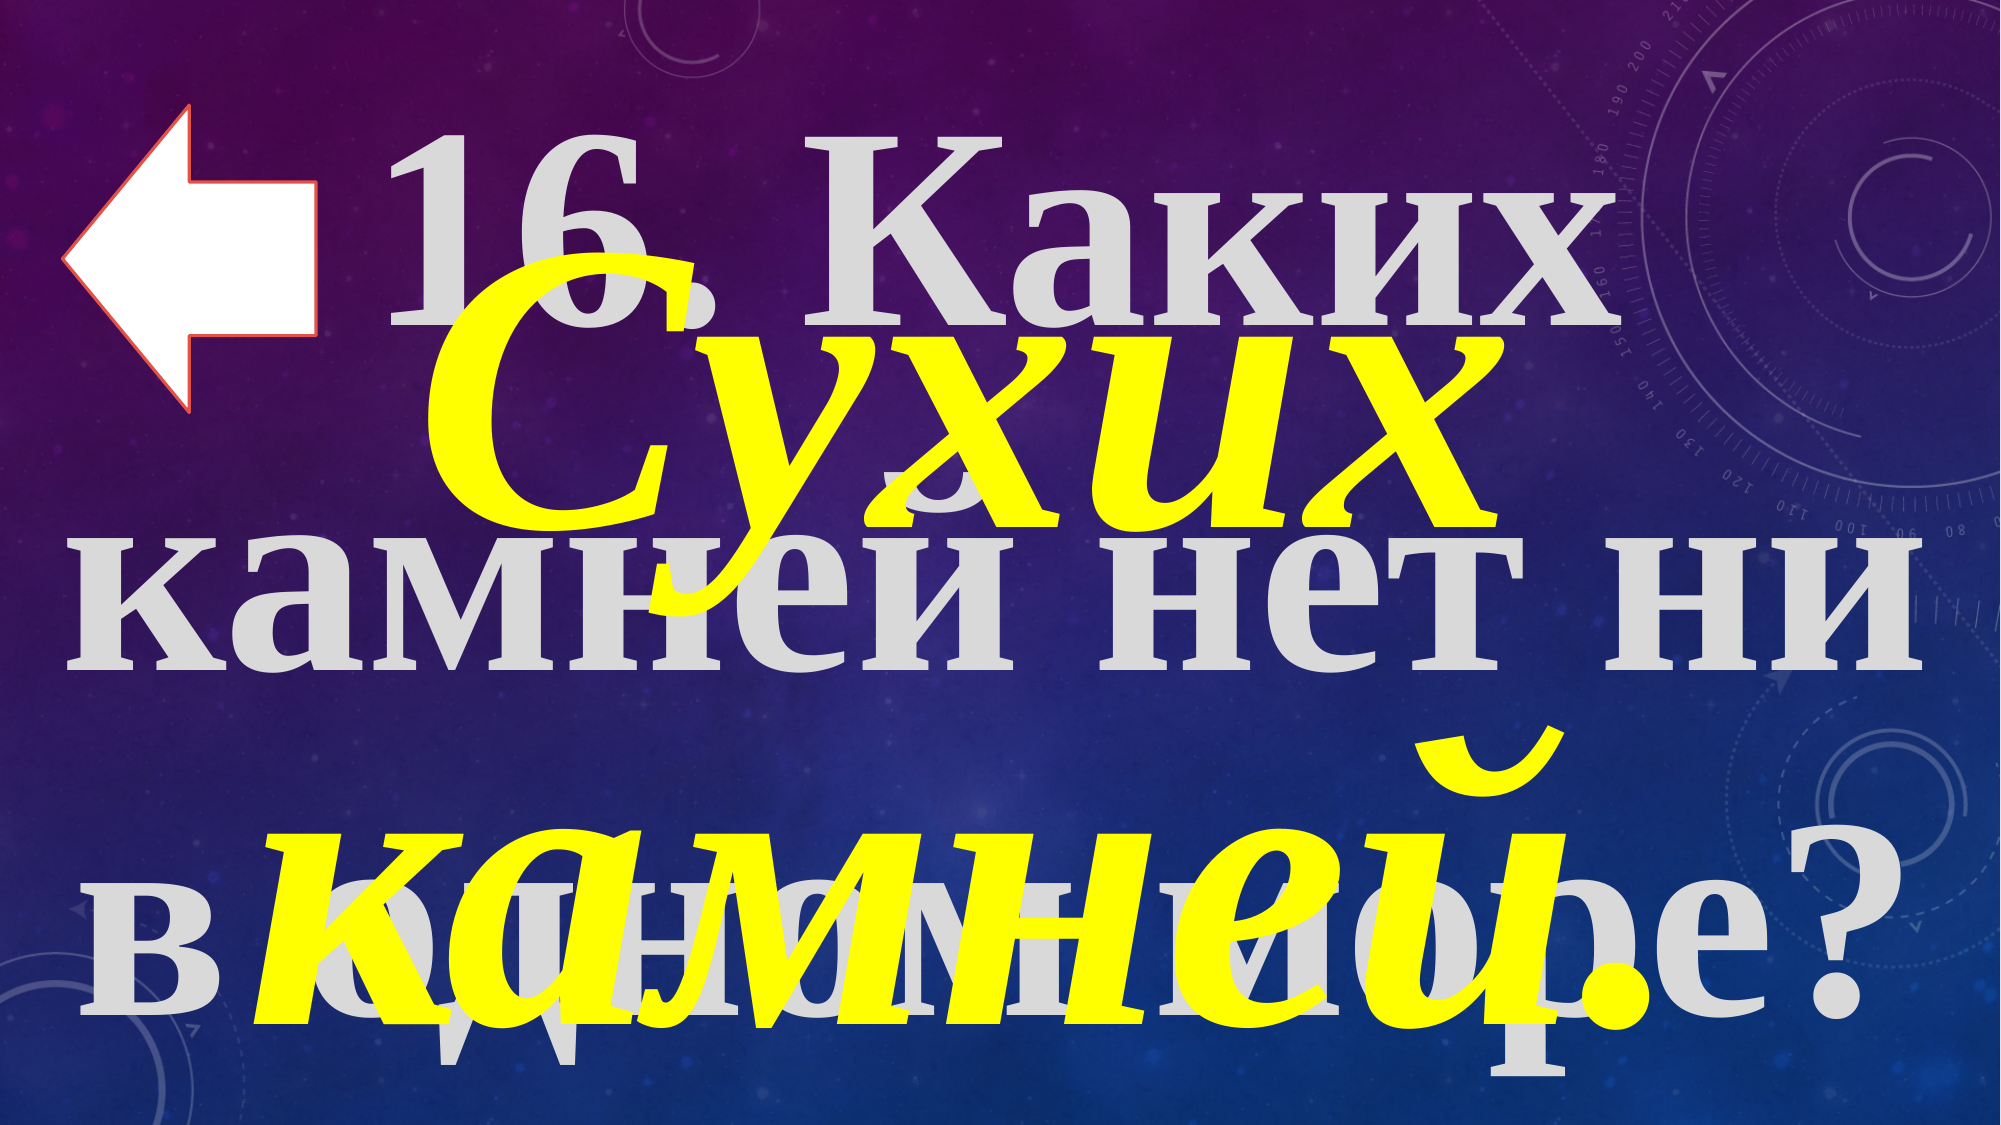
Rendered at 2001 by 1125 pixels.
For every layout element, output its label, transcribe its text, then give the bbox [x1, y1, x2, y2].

text_box 16. Каких камней нет ни в одном море? [16, 30, 1977, 1081]
text_box Сухих камней. [16, 105, 1913, 1115]
picture [0, 0, 2001, 1125]
text_box [61, 103, 318, 414]
